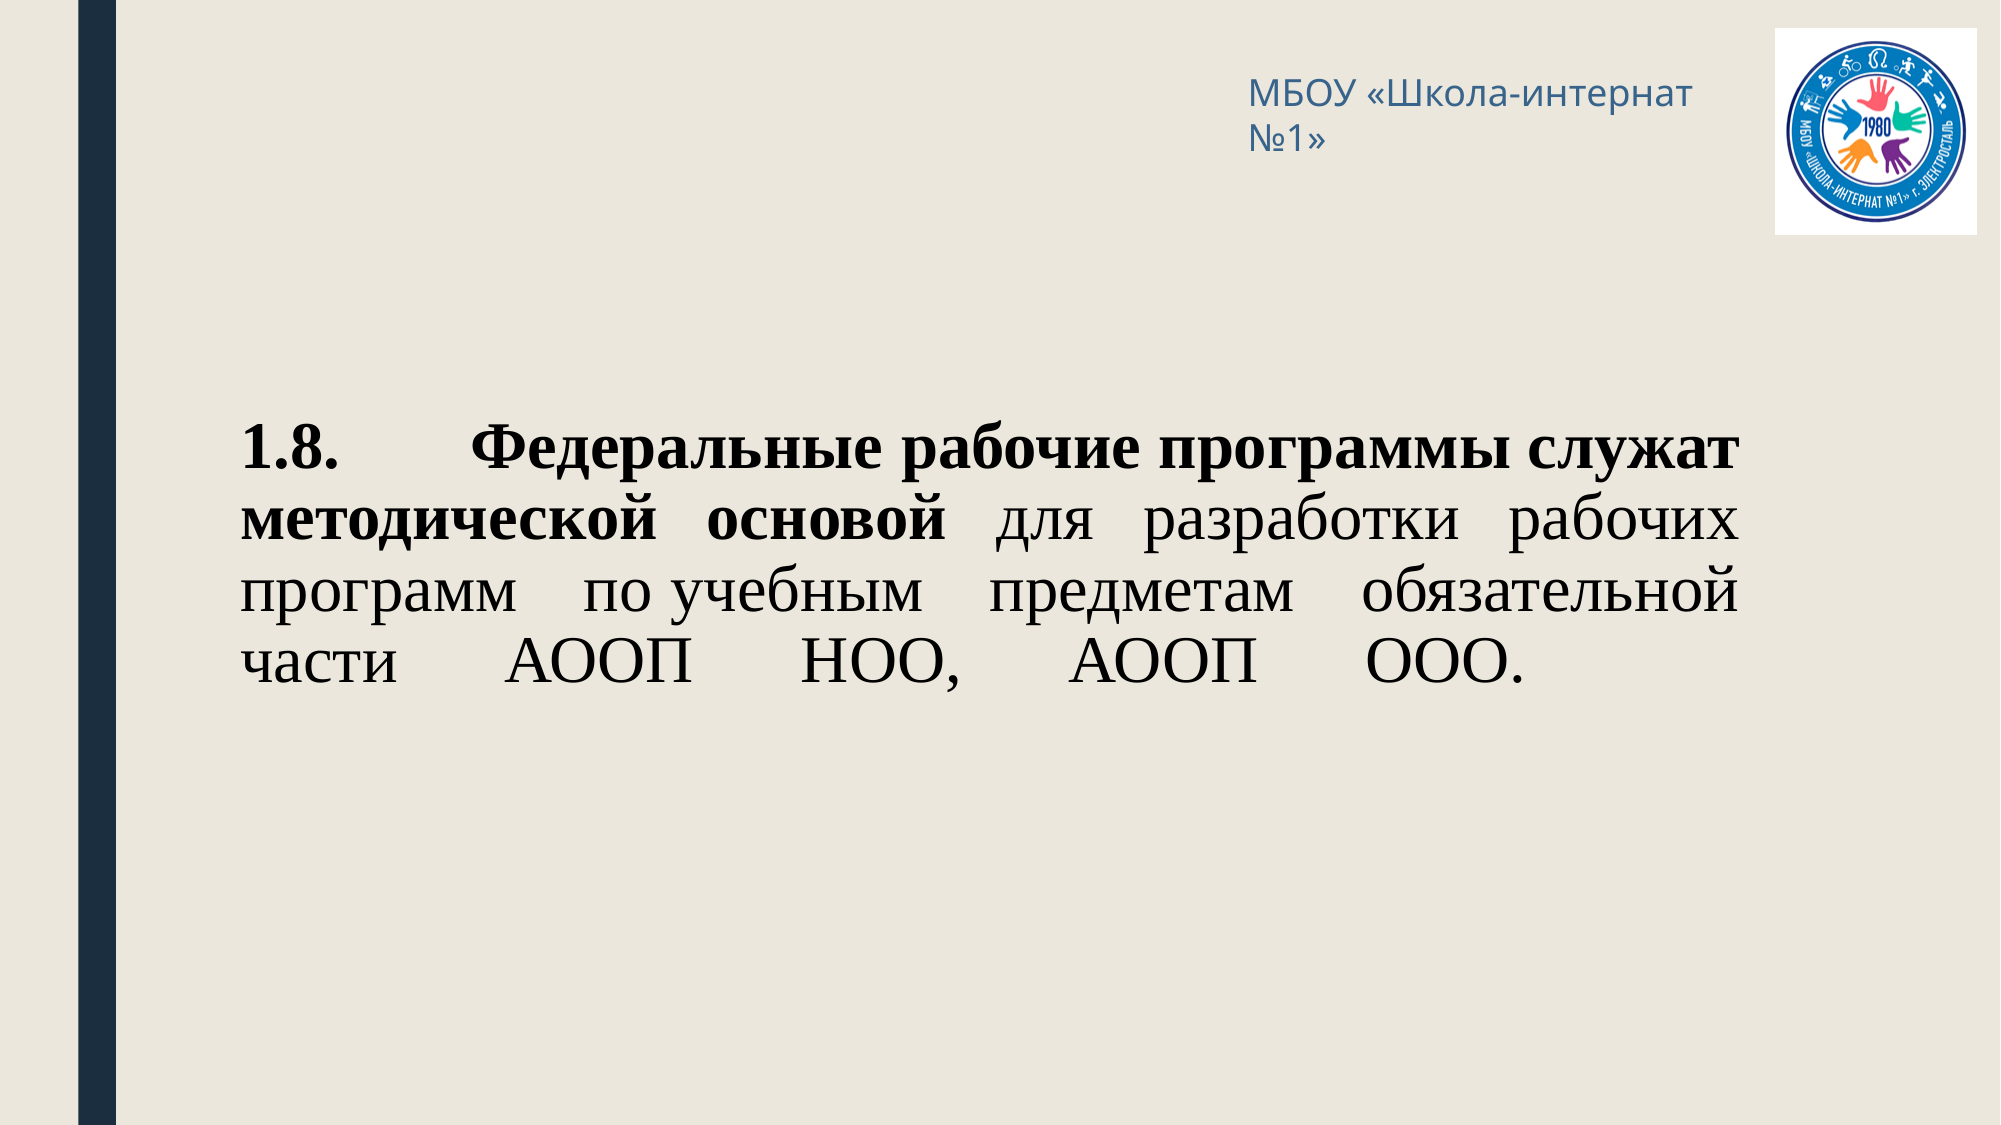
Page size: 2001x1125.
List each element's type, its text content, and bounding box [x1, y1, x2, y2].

text_box МБОУ «Школа-интернат №1» [1232, 61, 1774, 167]
picture [1774, 28, 1978, 235]
title 1.8. Федеральные рабочие программы служат методической основой для разработки рабочих программ по учебным предметам обязательной части АООП НОО, АООП ООО. [225, 137, 1756, 1064]
